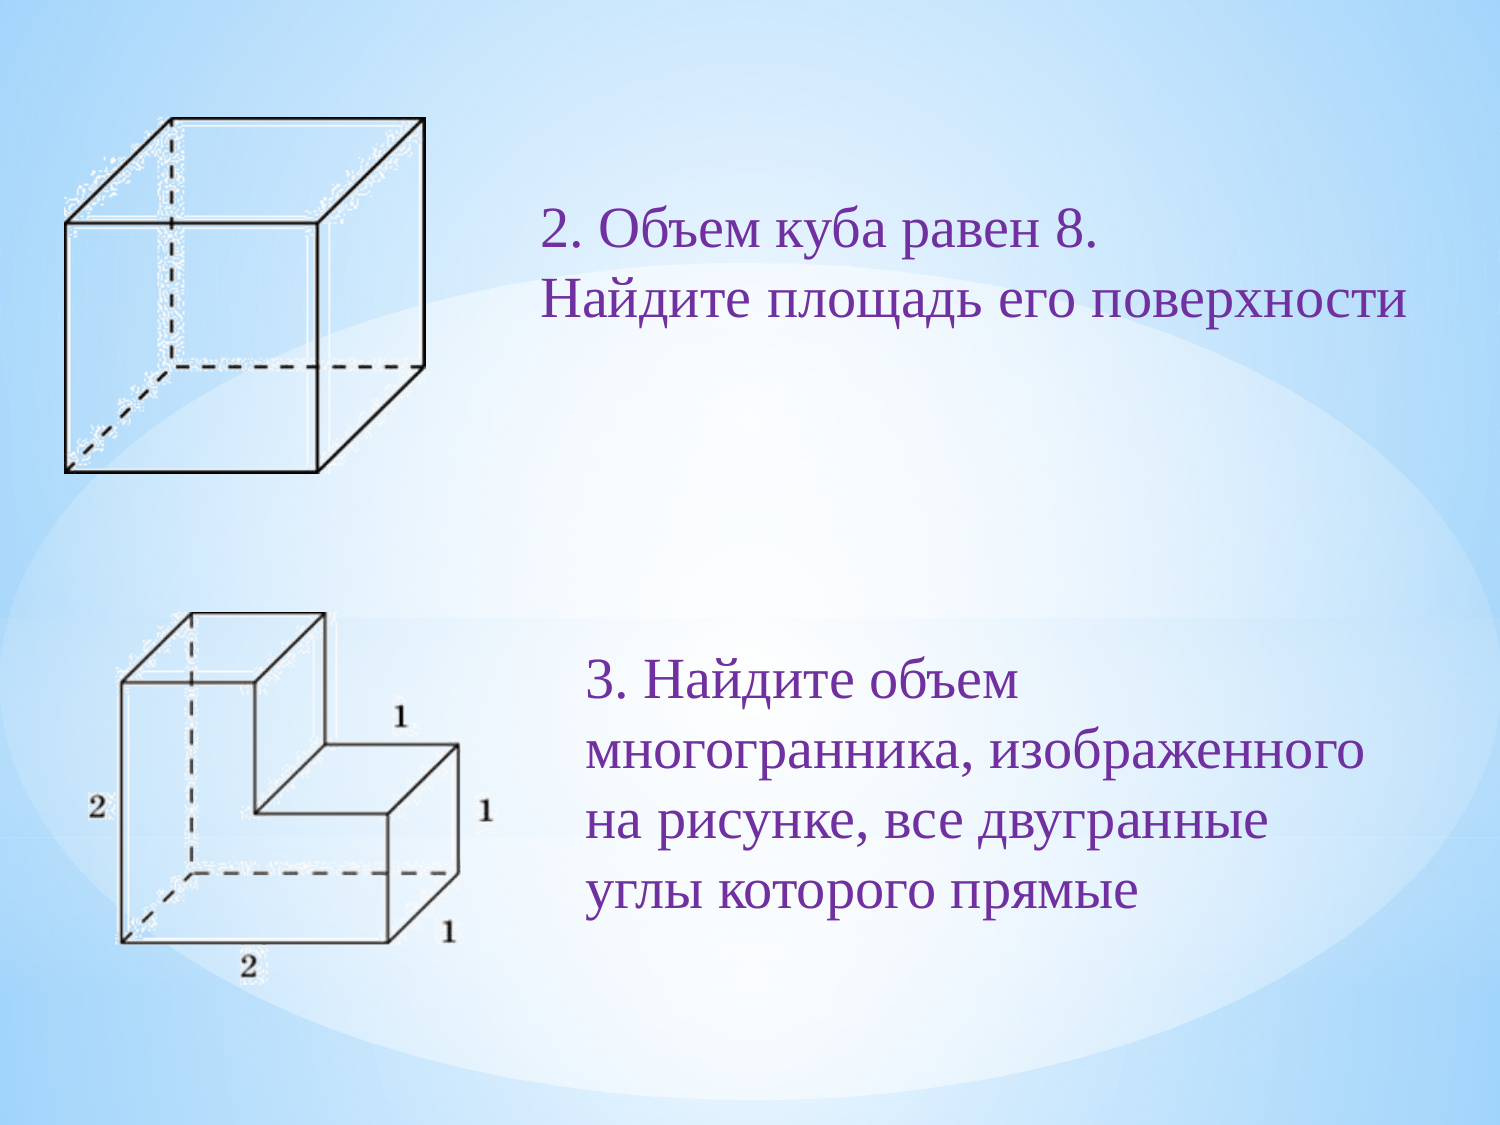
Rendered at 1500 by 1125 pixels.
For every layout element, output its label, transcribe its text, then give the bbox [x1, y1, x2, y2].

picture [88, 612, 497, 985]
text_box 2. Объем куба равен 8. Найдите площадь его поверхности [525, 181, 1424, 337]
picture [64, 117, 427, 474]
text_box 3. Найдите объем многогранника, изображенного на рисунке, все двугранные углы которого прямые [570, 633, 1412, 928]
